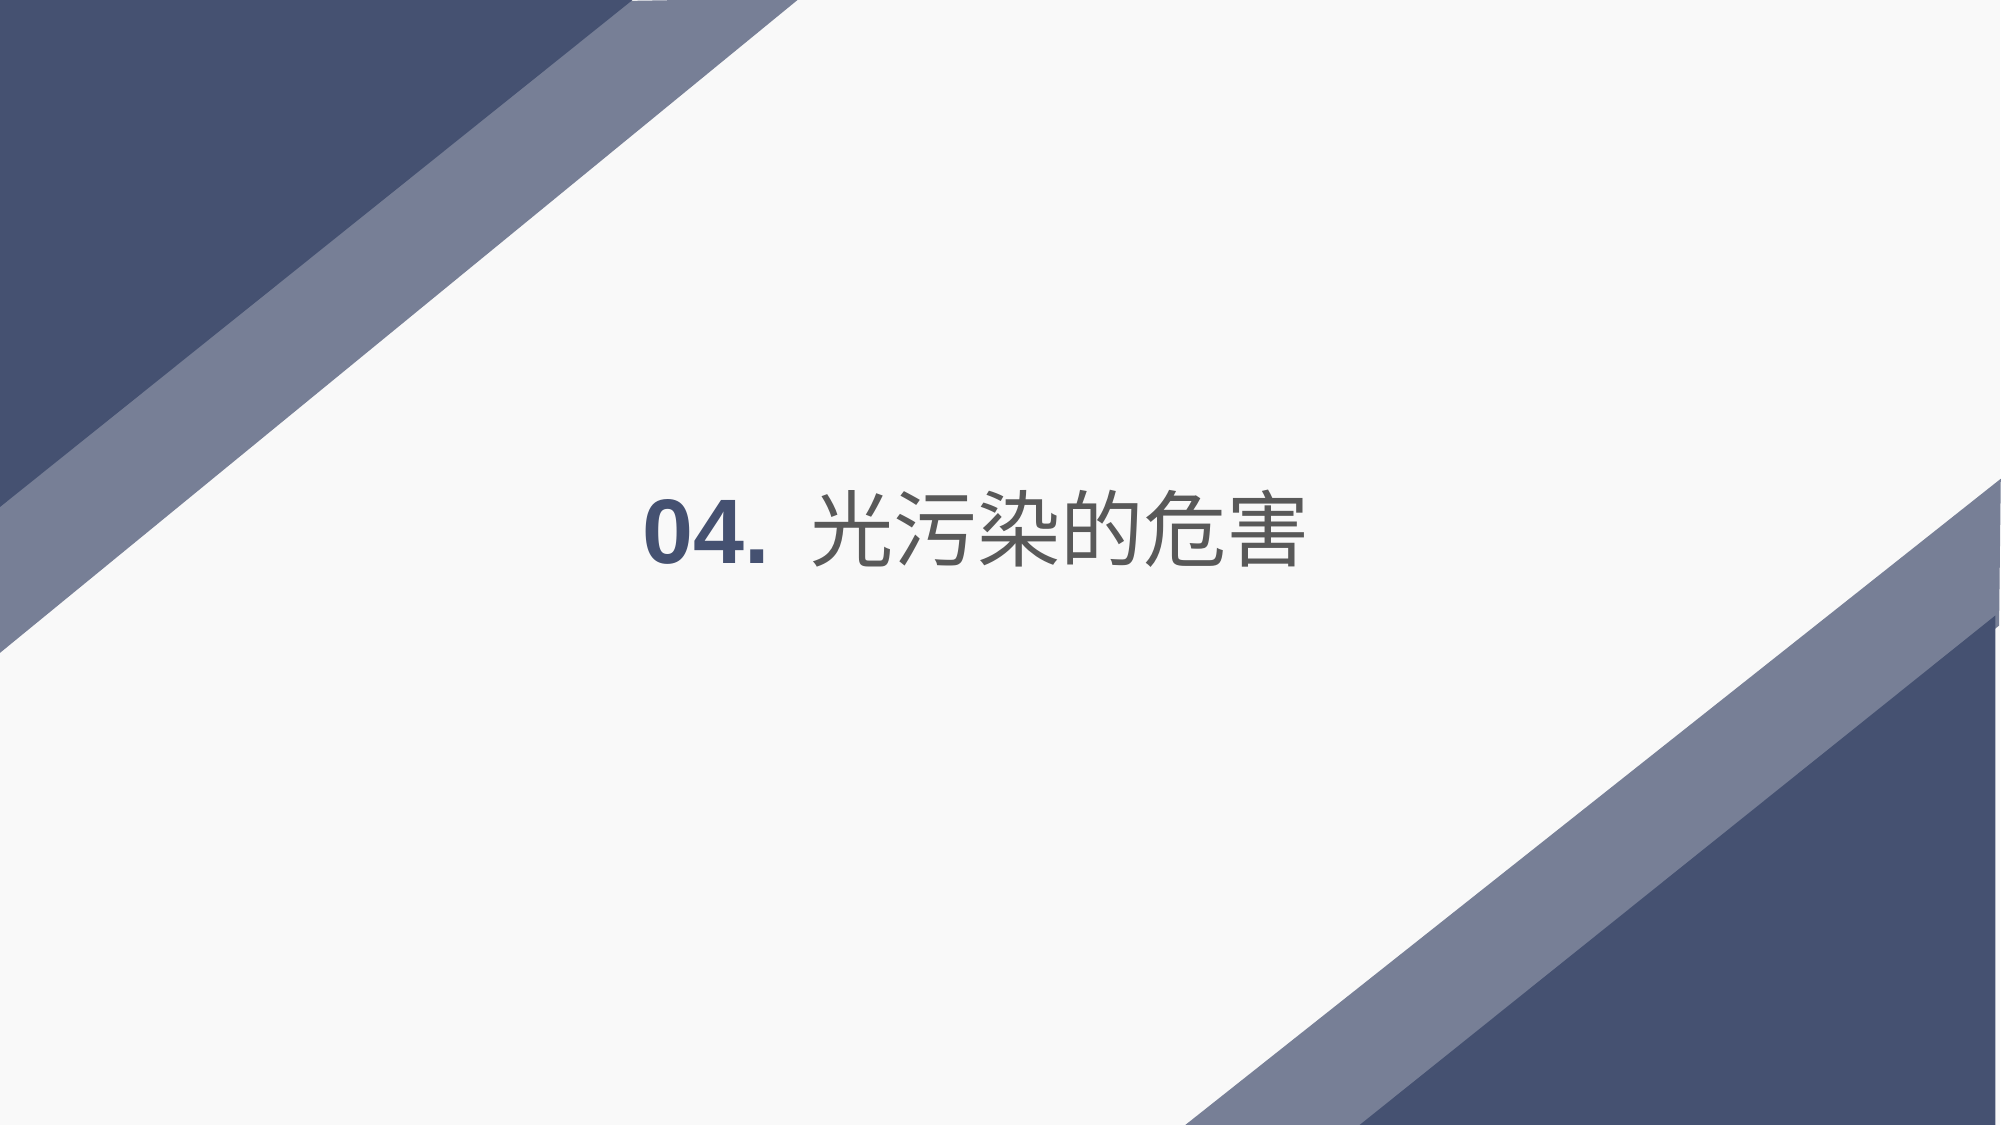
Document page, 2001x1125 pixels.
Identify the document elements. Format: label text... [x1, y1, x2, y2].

title 光污染的危害 [795, 460, 1703, 608]
list 04. [544, 460, 785, 608]
